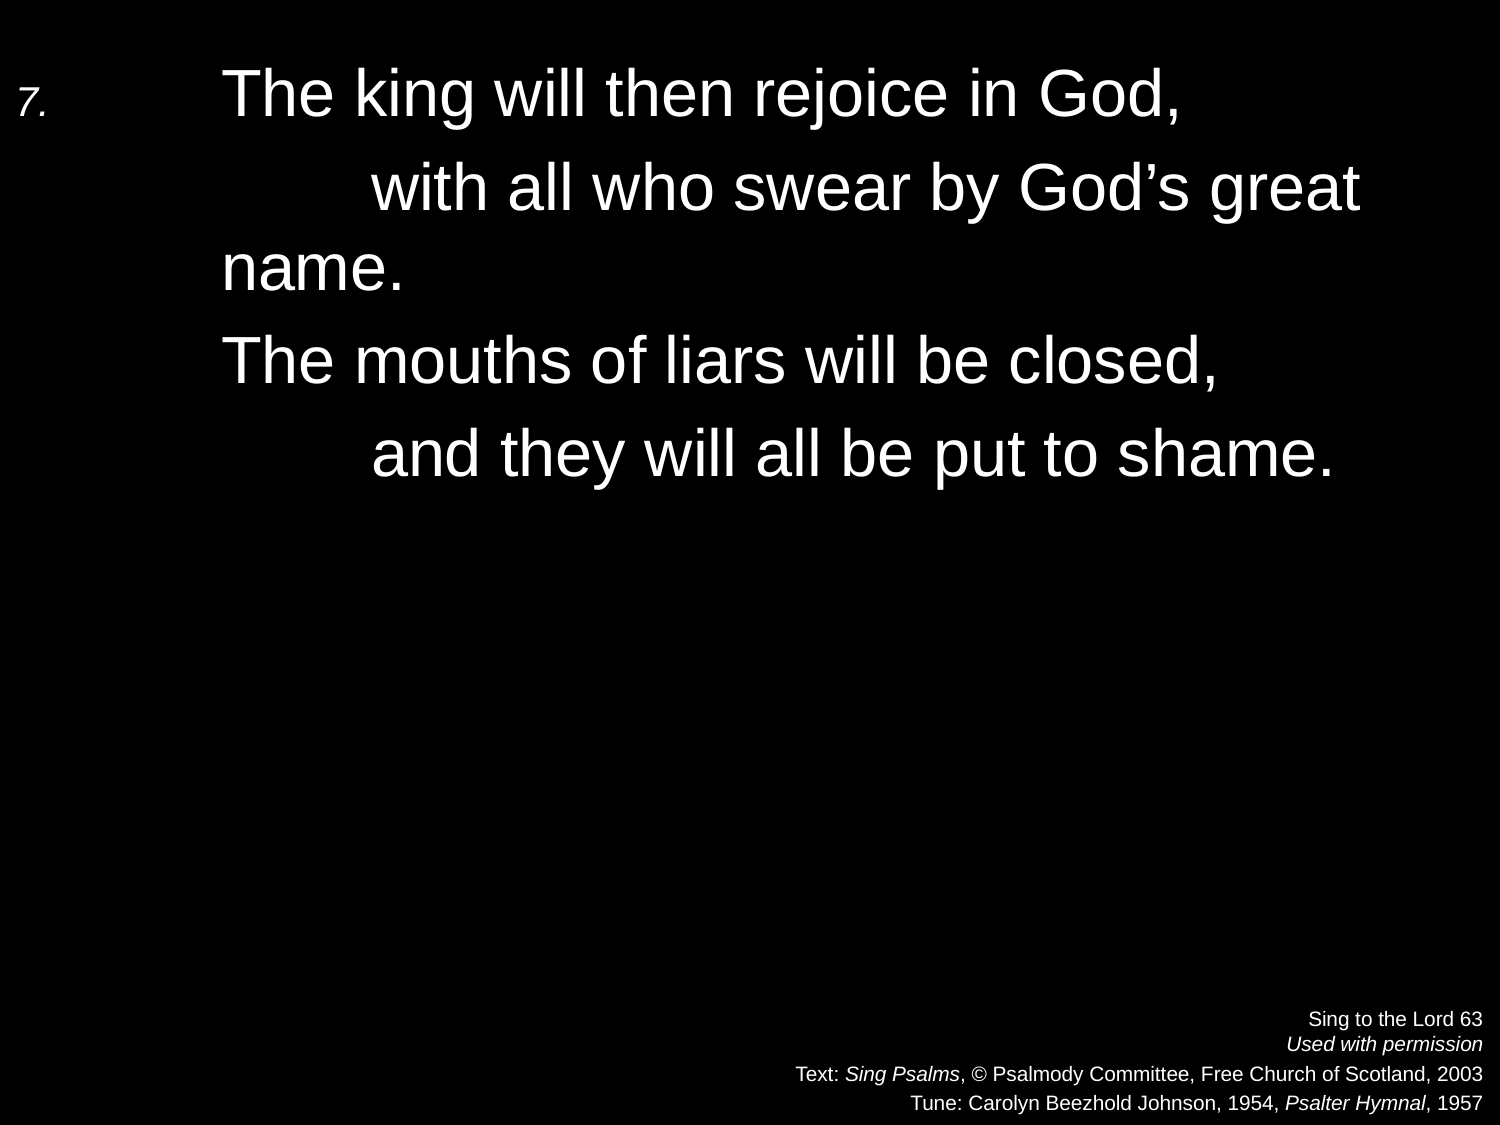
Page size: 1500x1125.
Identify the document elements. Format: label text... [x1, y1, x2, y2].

list 7. The king will then rejoice in God, with all who swear by God’s great name. The mouths of liars will be closed, and they will all be put to shame. [0, 42, 1500, 1047]
text_box Sing to the Lord 63 Used with permission Text: Sing Psalms, © Psalmody Committee, Free Church of Scotland, 2003 Tune: Carolyn Beezhold Johnson, 1954, Psalter Hymnal, 1957 [0, 998, 1498, 1122]
